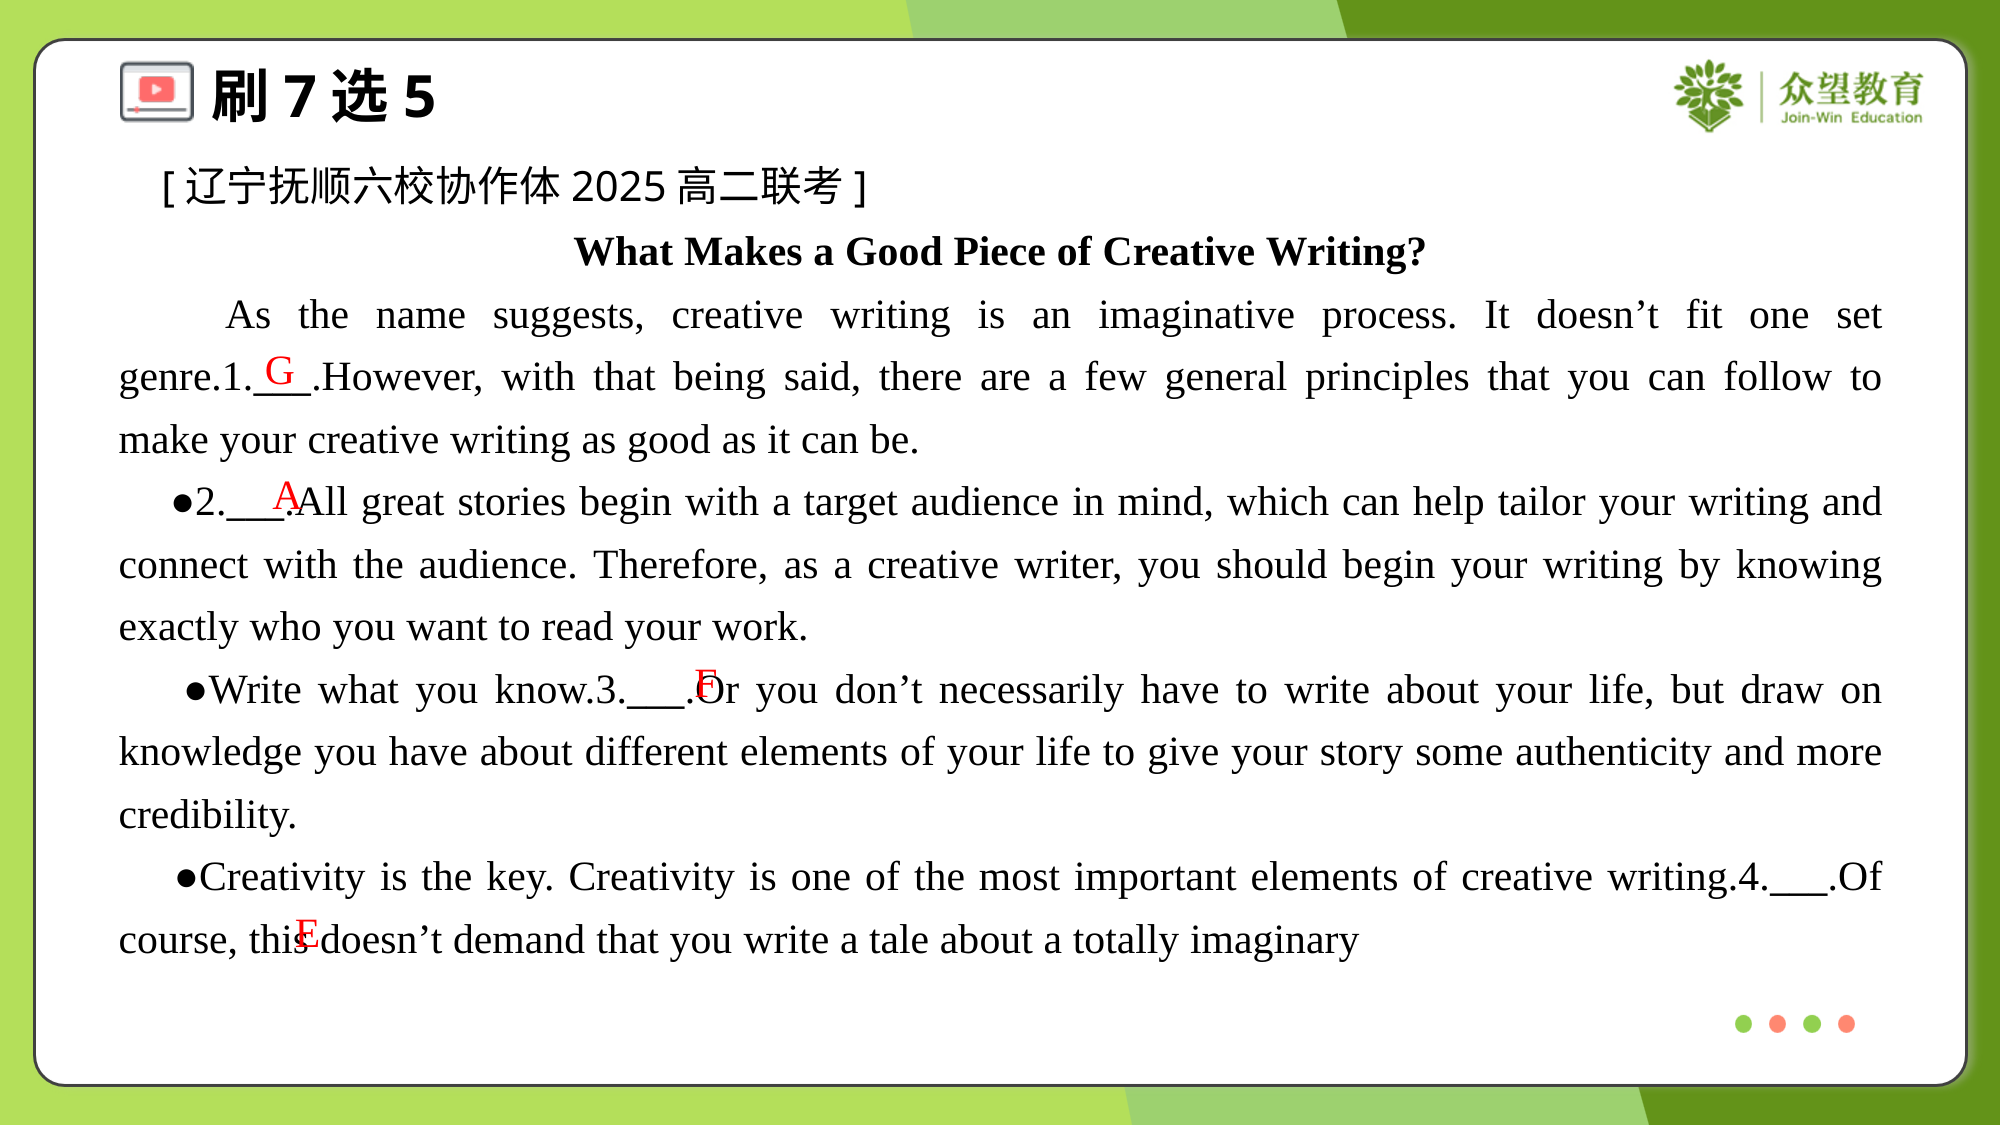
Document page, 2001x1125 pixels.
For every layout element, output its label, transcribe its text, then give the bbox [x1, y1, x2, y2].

text_box F [689, 642, 723, 701]
text_box What Makes a Good Piece of Creative Writing? As the name suggests, creative writing is an imaginative process. It doesn’t fit one set genre.1.___.However, with that being said, there are a few general principles that you can follow to make your creative writing as good as it can be. ●2.___.All great stories begin with a target audience in mind, which can help tailor your writing and connect with the audience. Therefore, as a creative writer, you should begin your writing by knowing exactly who you want to read your work. ●Write what you know.3.___.Or you don’t necessarily have to write about your life, but draw on knowledge you have about different elements of your life to give your story some authenticity and more credibility. ●Creativity is the key. Creativity is one of the most important elements of creative writing.4.___.Of course, this doesn’t demand that you write a tale about a totally imaginary [118, 211, 1883, 957]
picture [0, 0, 2000, 1125]
text_box E [290, 892, 325, 951]
text_box G [260, 330, 300, 388]
text_box A [267, 455, 308, 513]
text_box [辽宁抚顺六校协作体2025高二联考] [118, 147, 1883, 205]
